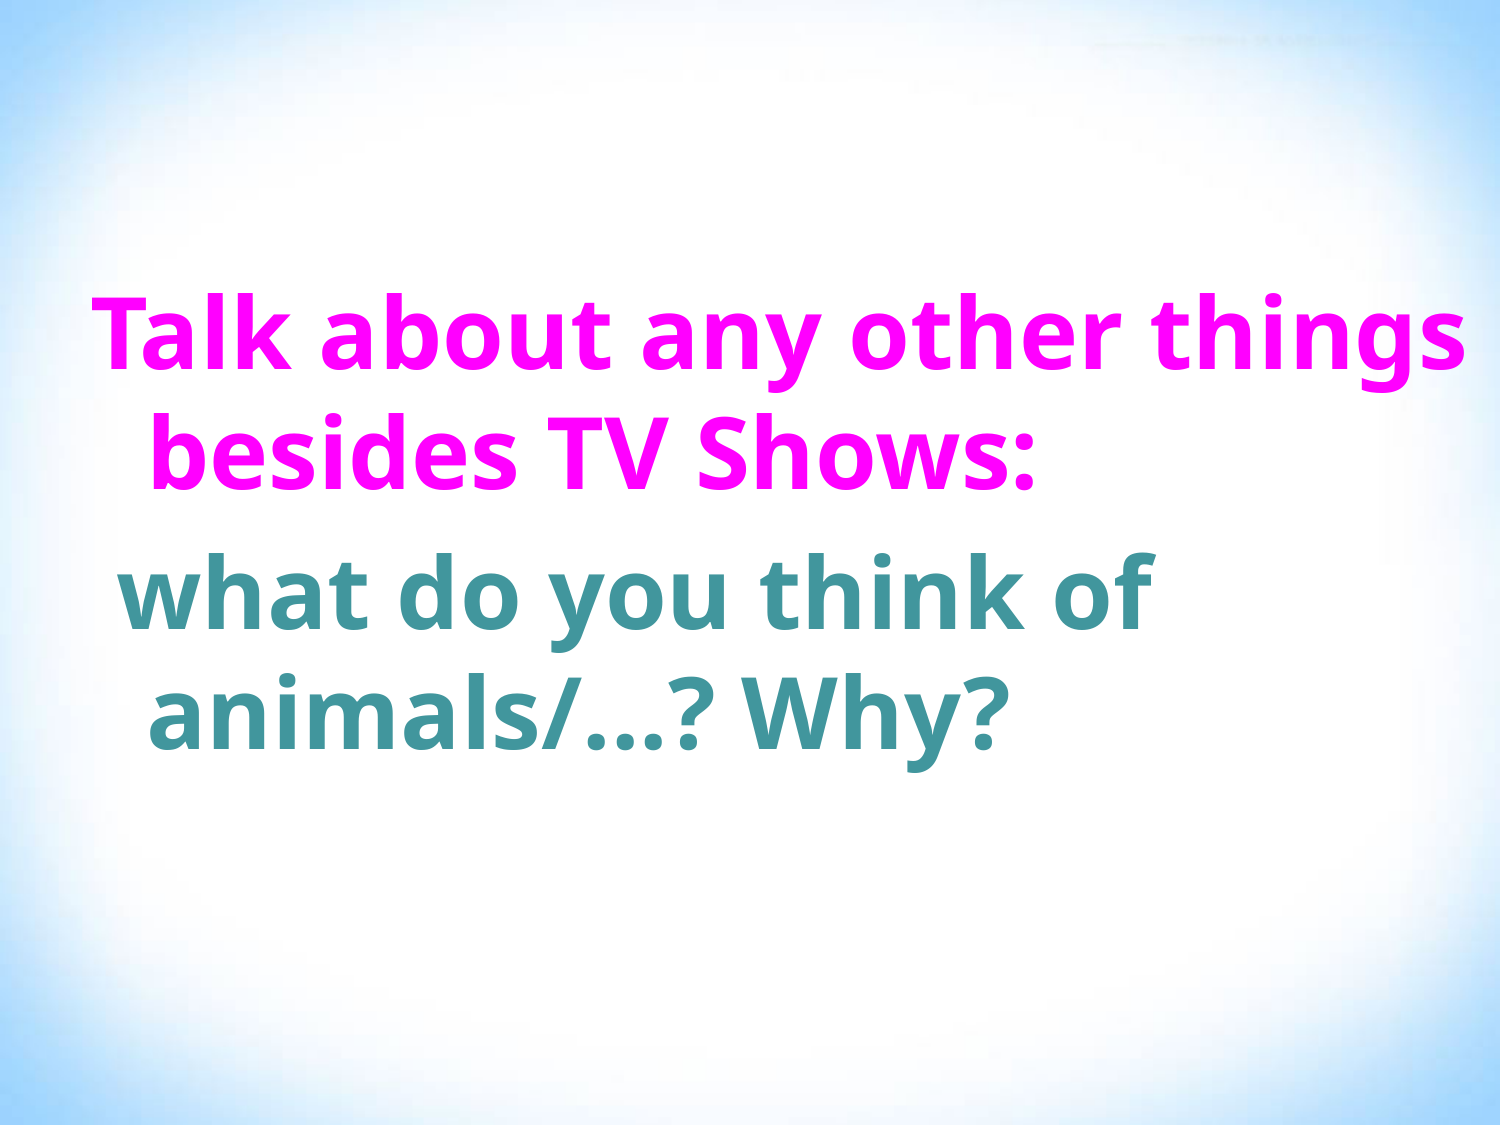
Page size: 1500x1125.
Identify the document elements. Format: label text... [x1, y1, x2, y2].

list Talk about any other things besides TV Shows: what do you think of animals/...? Why? [75, 262, 1500, 1005]
picture [0, 0, 1500, 1125]
